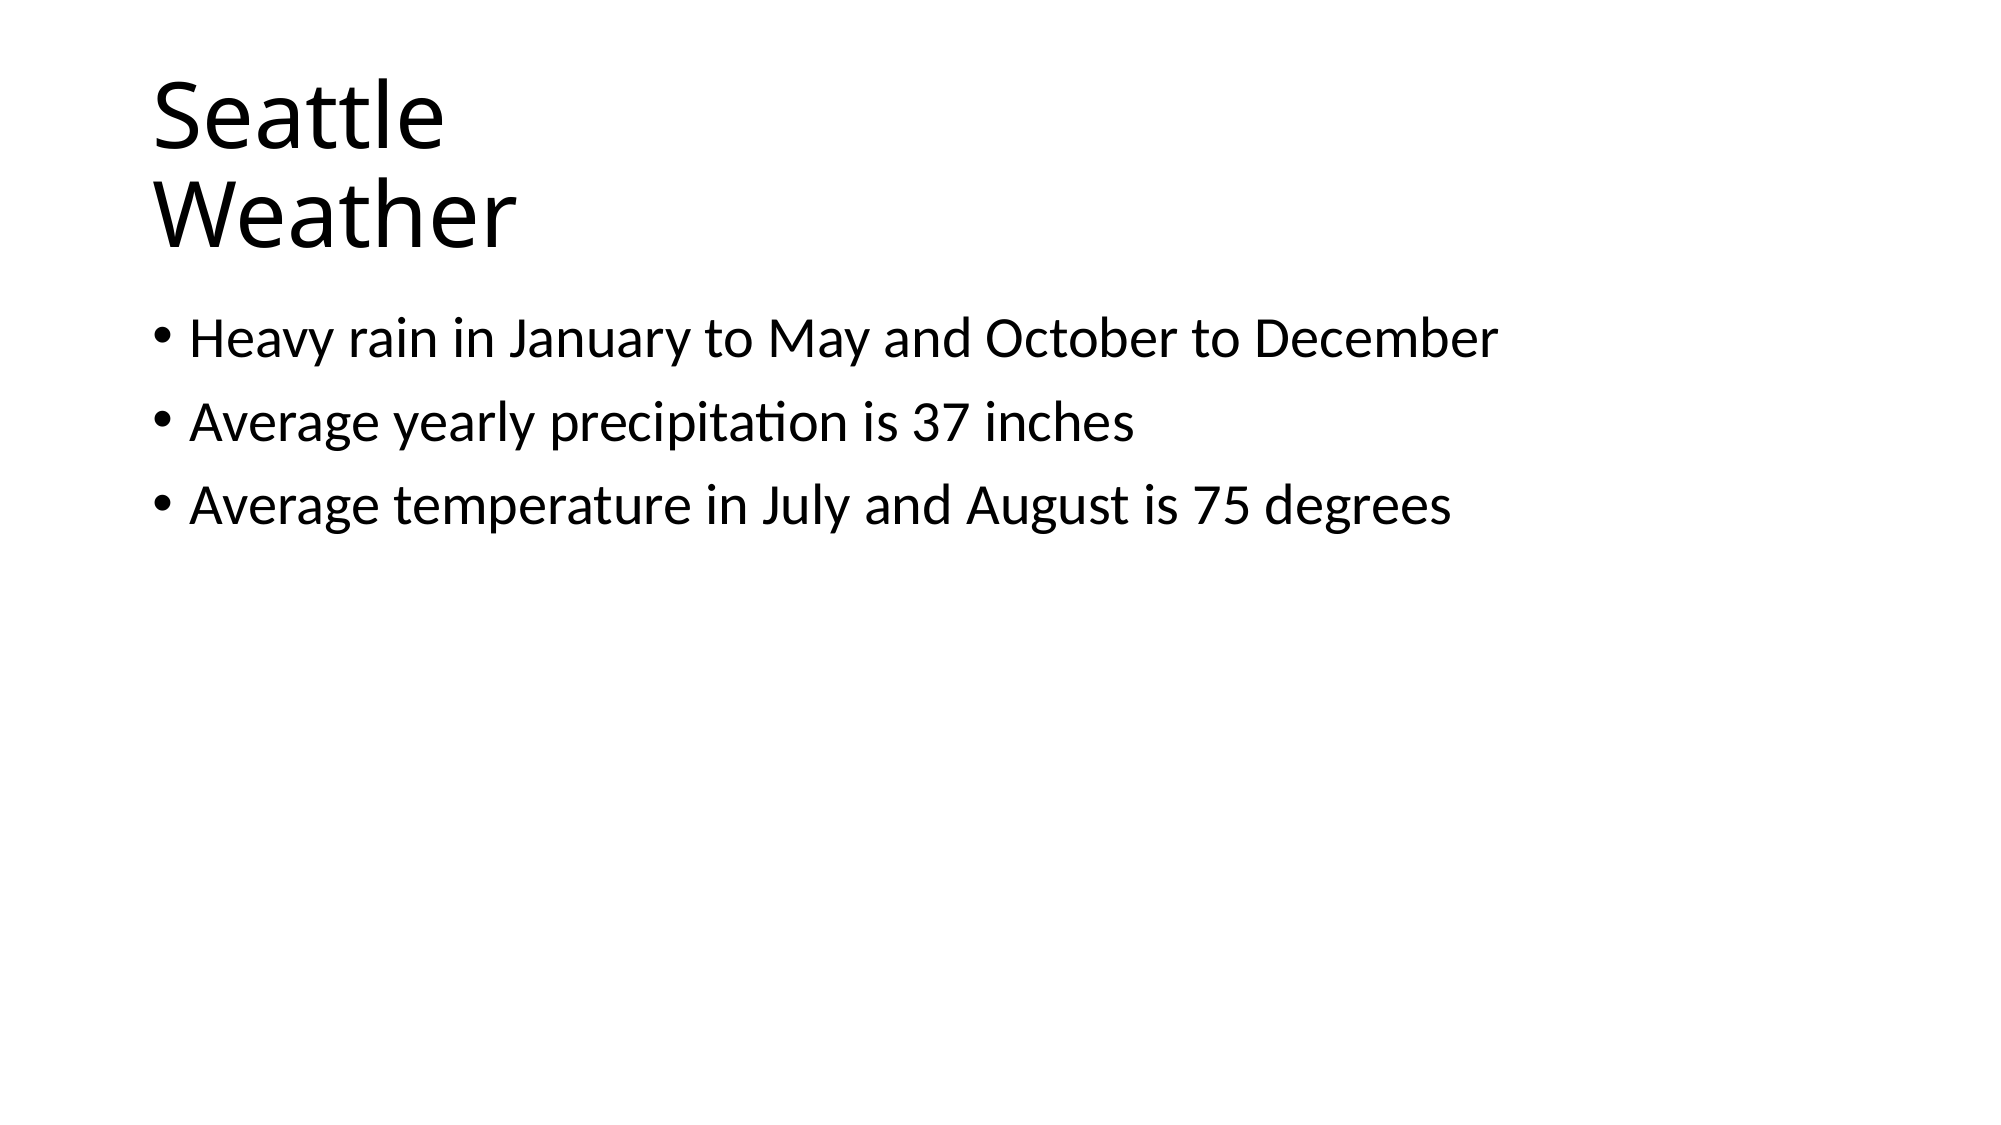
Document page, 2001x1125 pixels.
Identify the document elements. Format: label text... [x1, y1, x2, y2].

title Seattle Weather [137, 59, 1863, 278]
list Heavy rain in January to May and October to December Average yearly precipitation is 37 inches Average temperature in July and August is 75 degrees [137, 299, 1863, 1014]
